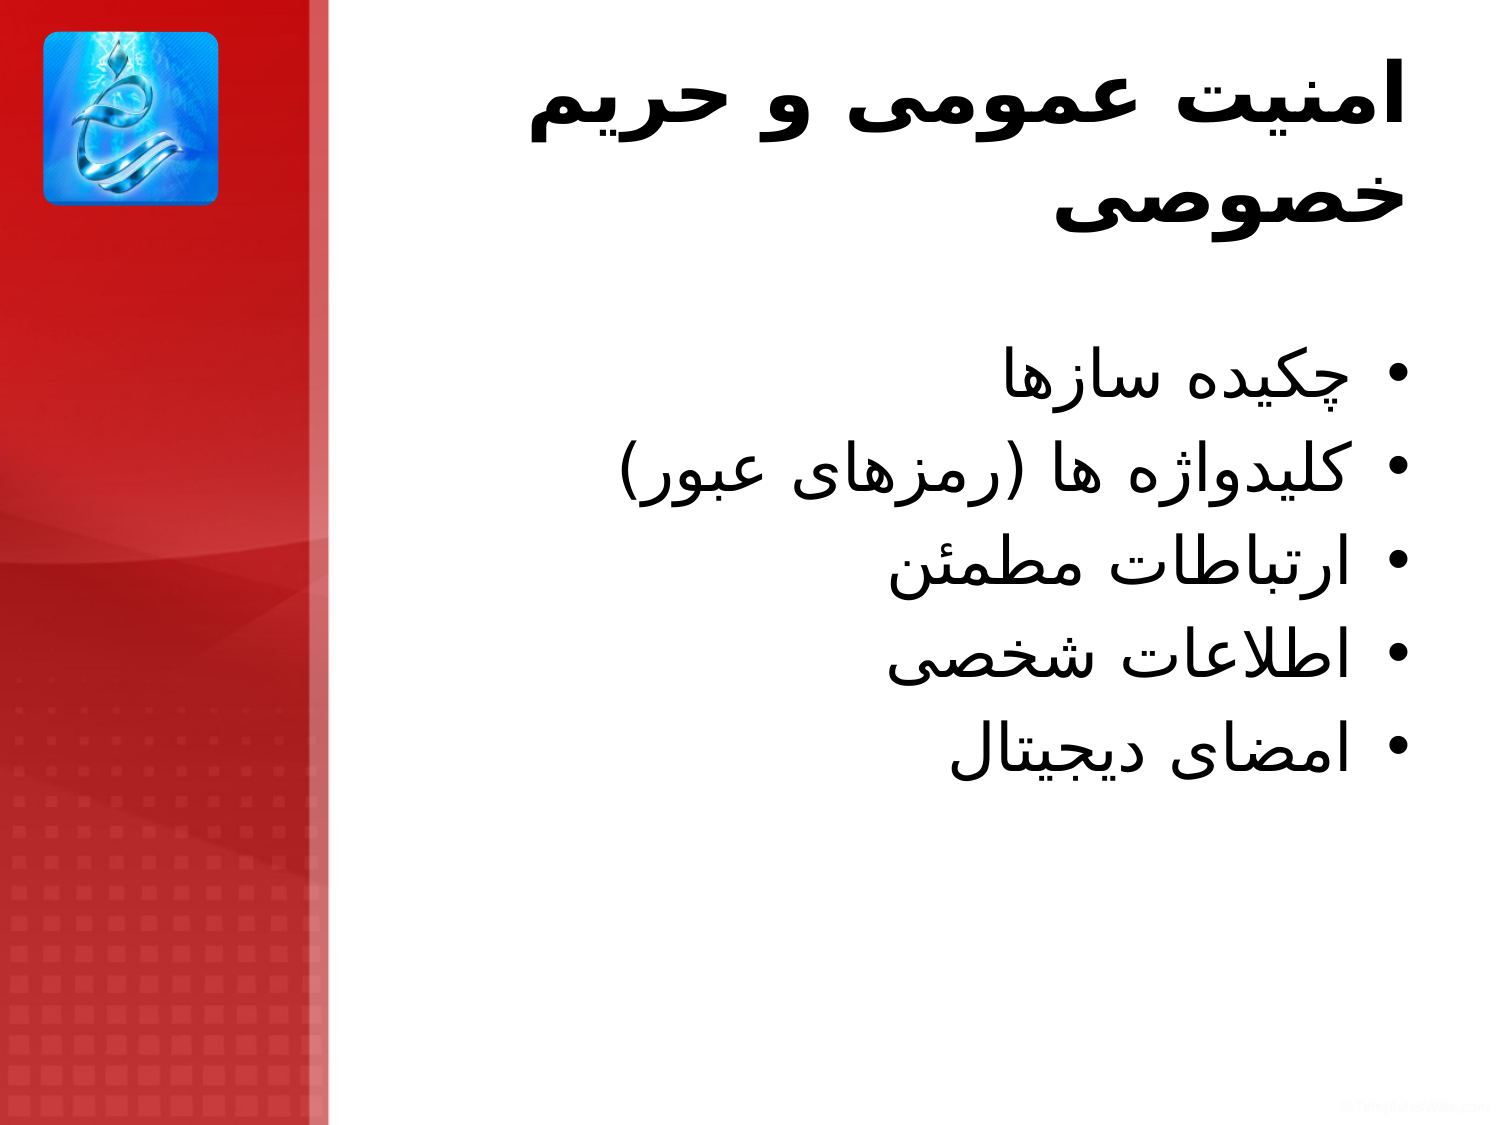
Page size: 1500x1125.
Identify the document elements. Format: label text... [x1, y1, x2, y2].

text_box امنیت عمومی و حریم خصوصی [348, 45, 1425, 233]
text_box چكیده سازها كلیدواژه ها (رمزهای عبور) ارتباطات مطمئن اطلاعات شخصی امضای دیجیتال [348, 323, 1425, 1067]
picture [0, 0, 1500, 1125]
